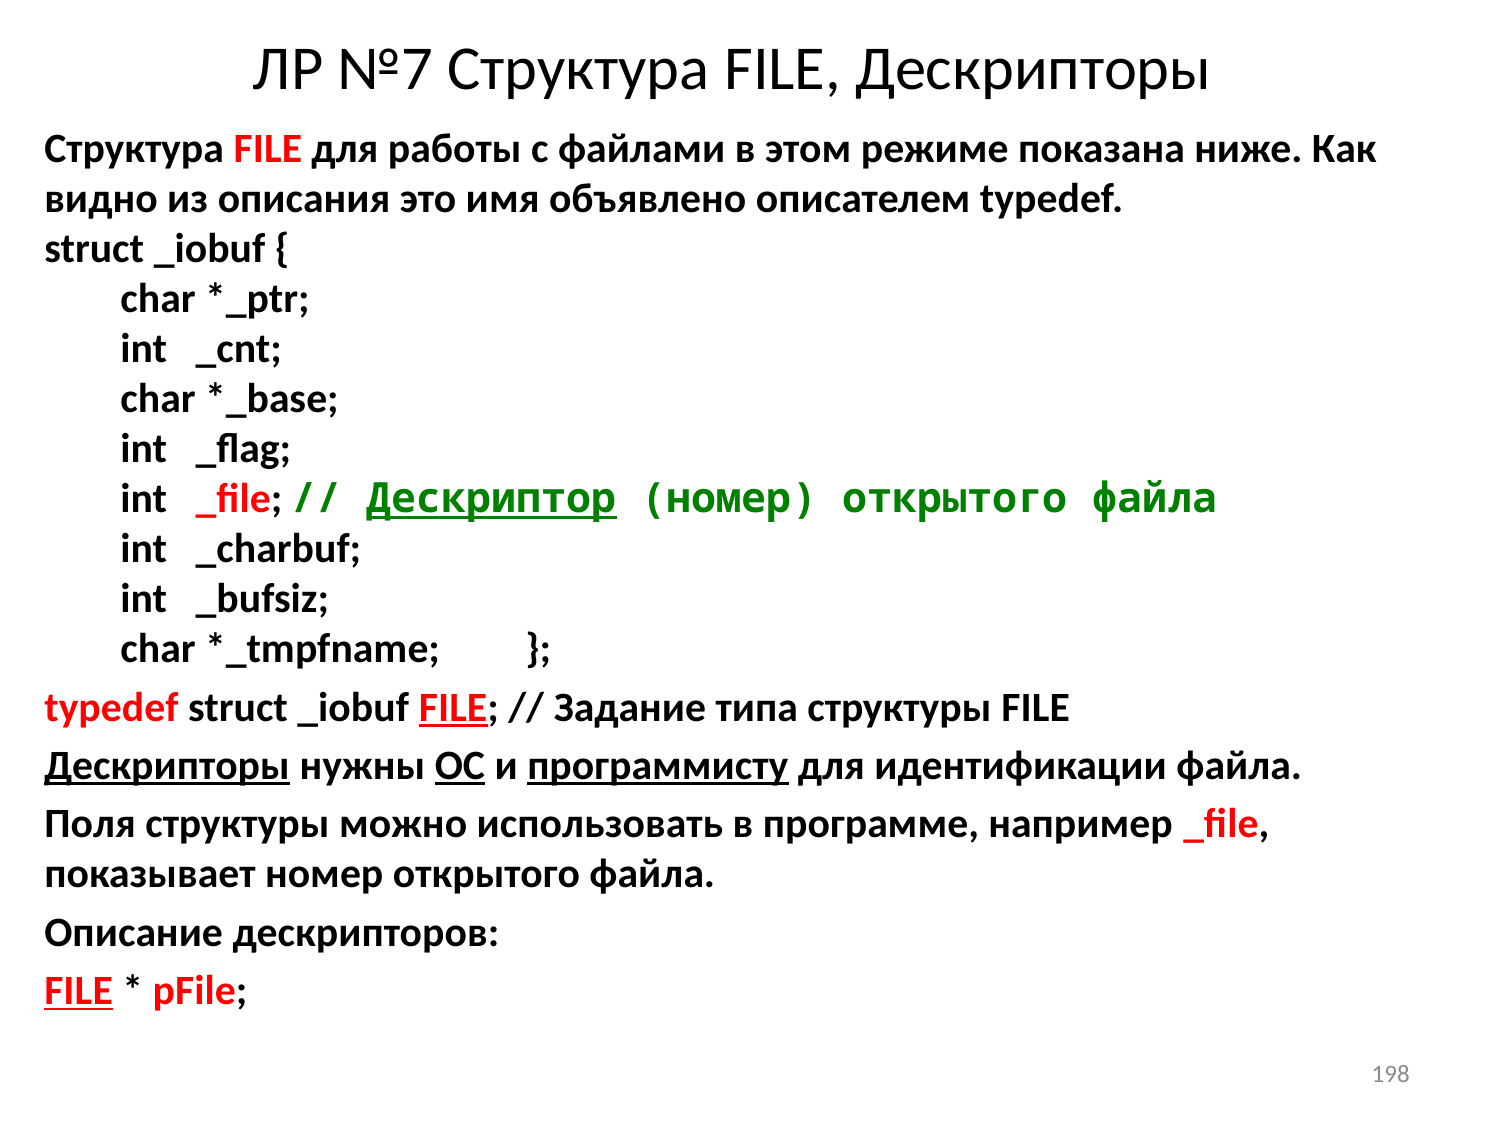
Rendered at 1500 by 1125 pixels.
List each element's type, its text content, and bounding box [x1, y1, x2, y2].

text_box Структура FILE для работы с файлами в этом режиме показана ниже. Как видно из описания это имя объявлено описателем typedef. struct _iobuf { char *_ptr; int _cnt; char *_base; int _flag; int _file; // Дескриптор (номер) открытого файла int _charbuf; int _bufsiz; char *_tmpfname; }; typedef struct _iobuf FILE; // Задание типа структуры FILE Дескрипторы нужны ОС и программисту для идентификации файла. Поля структуры можно использовать в программе, например _file, показывает номер открытого файла. Описание дескрипторов: FILE * pFile; [29, 113, 1453, 1024]
slide_number 198 [1074, 1042, 1425, 1103]
title ЛР №7 Структура FILE, Дескрипторы [147, 17, 1317, 113]
